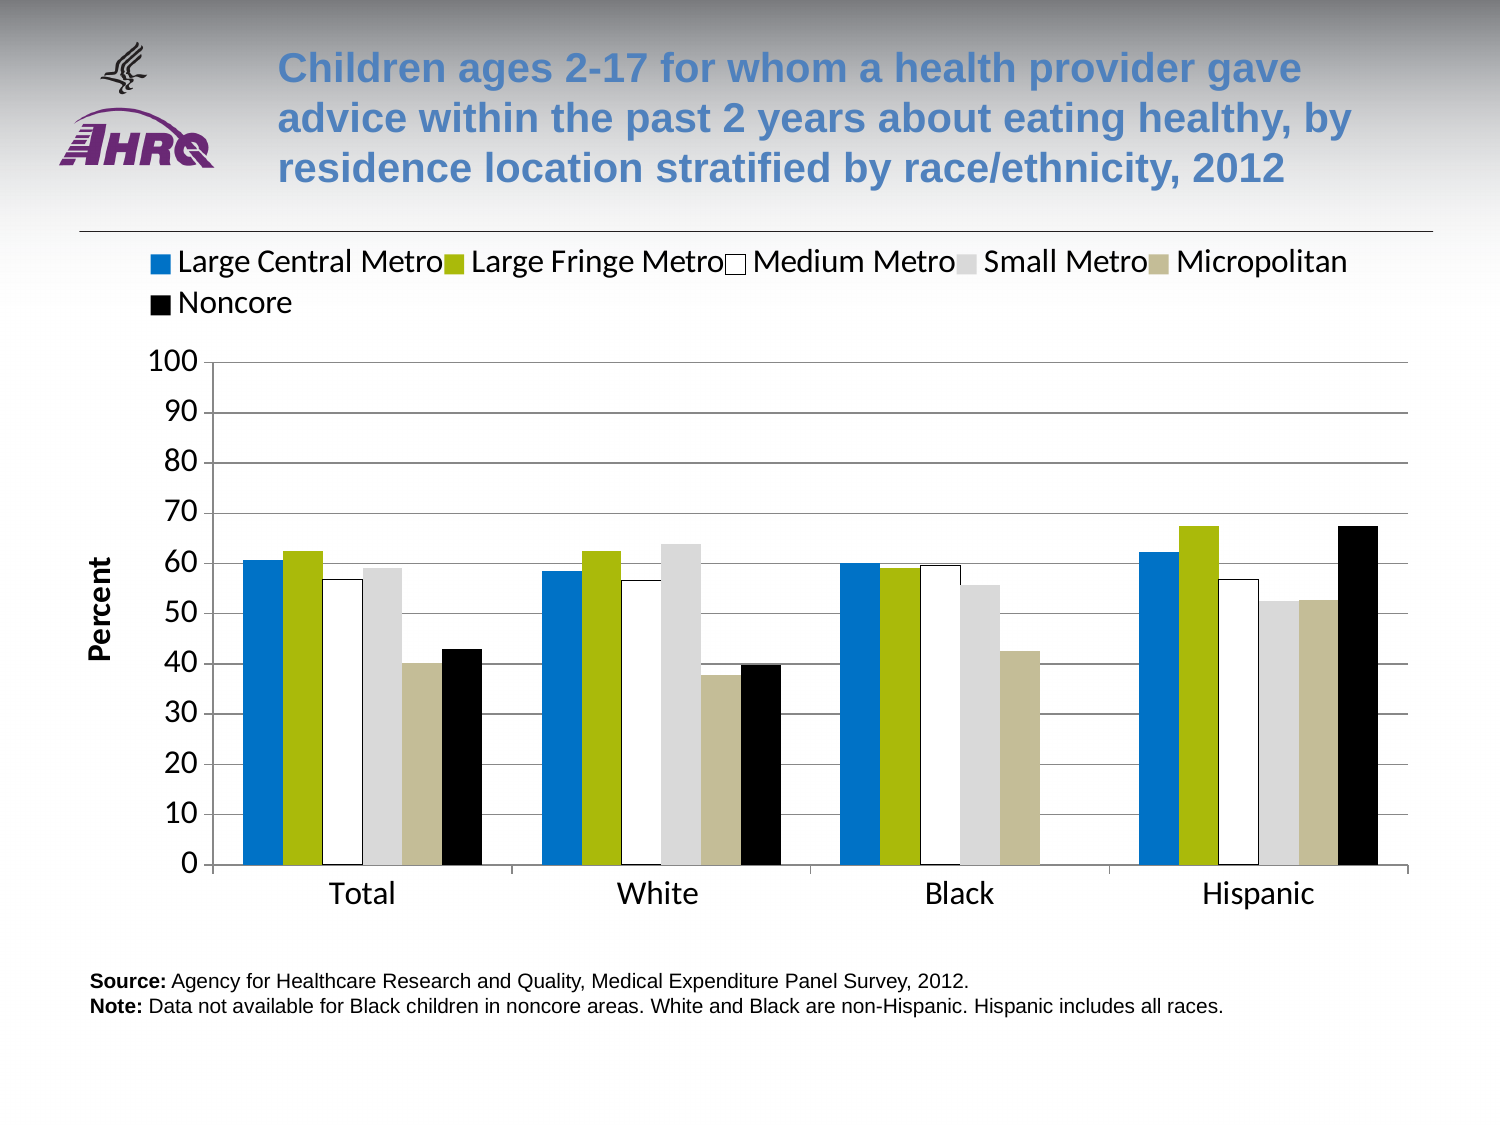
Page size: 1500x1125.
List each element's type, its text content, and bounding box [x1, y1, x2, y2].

text_box Source: Agency for Healthcare Research and Quality, Medical Expenditure Panel Survey, 2012. Note: Data not available for Black children in noncore areas. White and Black are non-Hispanic. Hispanic includes all races. [74, 959, 1425, 1025]
title Children ages 2-17 for whom a health provider gave advice within the past 2 years about eating healthy, by residence location stratified by race/ethnicity, 2012 [262, 45, 1425, 188]
chart [74, 239, 1426, 931]
picture [0, 0, 1500, 1125]
